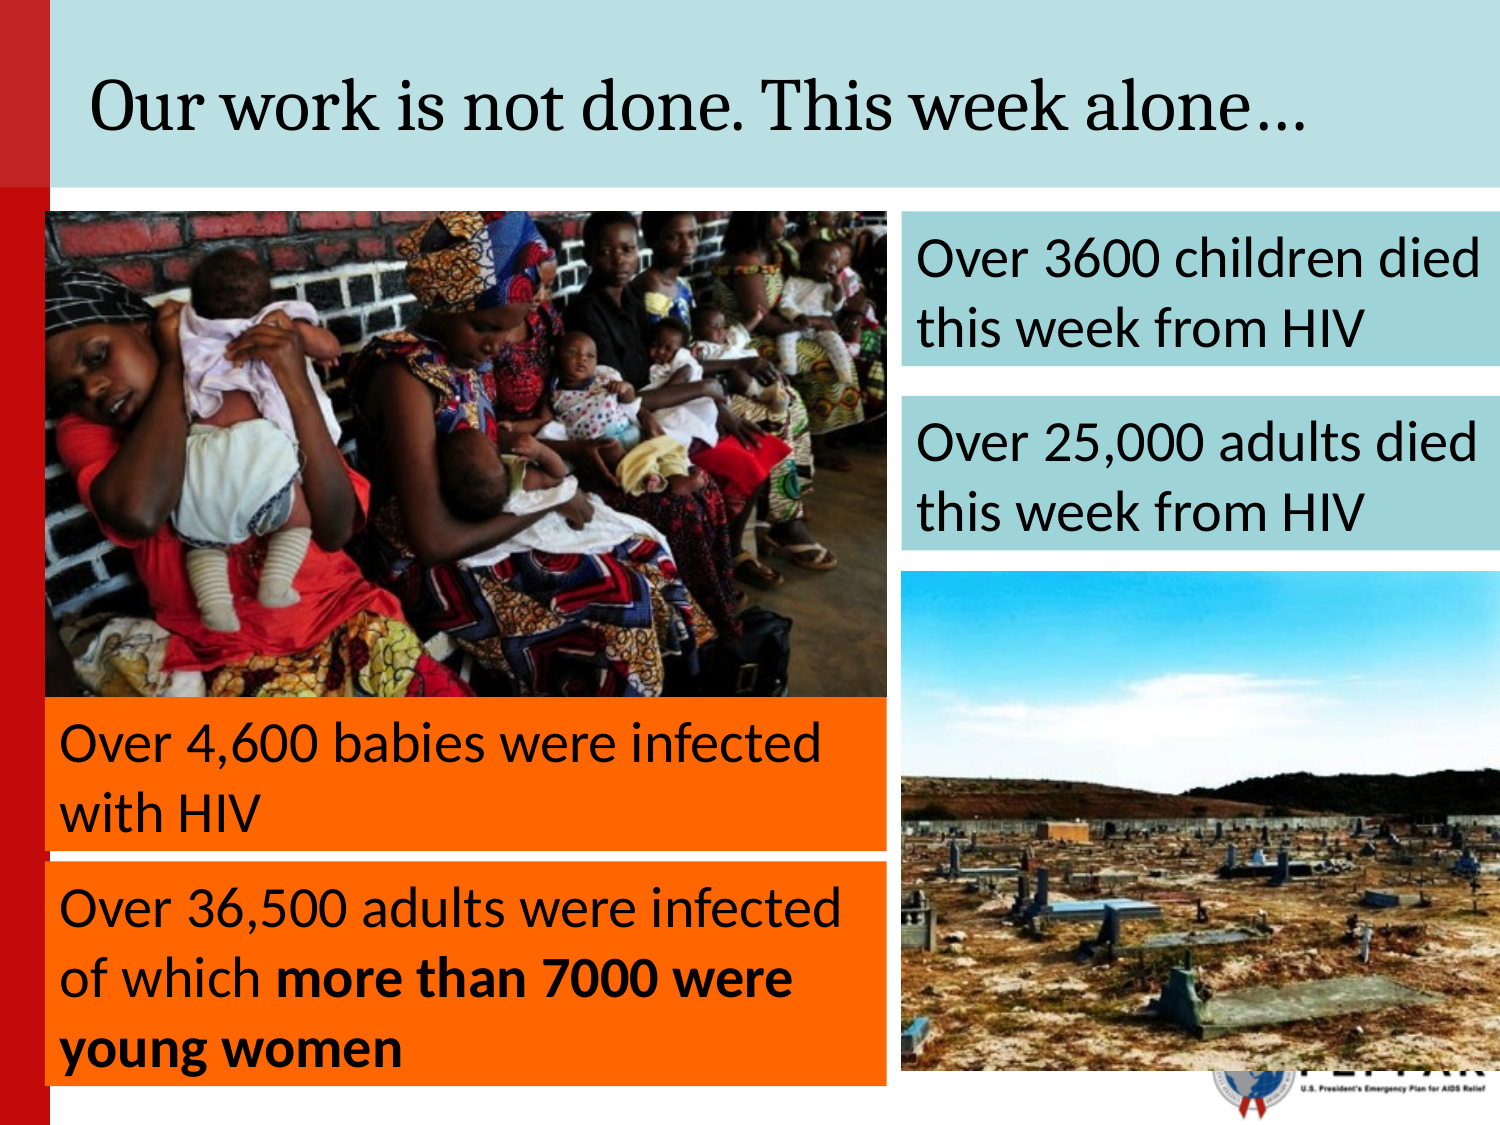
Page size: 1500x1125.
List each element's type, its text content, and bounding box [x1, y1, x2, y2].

picture [1212, 1071, 1489, 1121]
picture [44, 211, 887, 697]
text_box Over 25,000 adults died this week from HIV [901, 395, 1500, 551]
text_box Over 4,600 babies were infected with HIV [44, 703, 887, 852]
text_box Over 36,500 adults were infected of which more than 7000 were young women [44, 861, 887, 1087]
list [901, 571, 1500, 1071]
text_box Over 3600 children died this week from HIV [901, 211, 1500, 367]
title Our work is not done. This week alone… [75, 45, 1425, 156]
